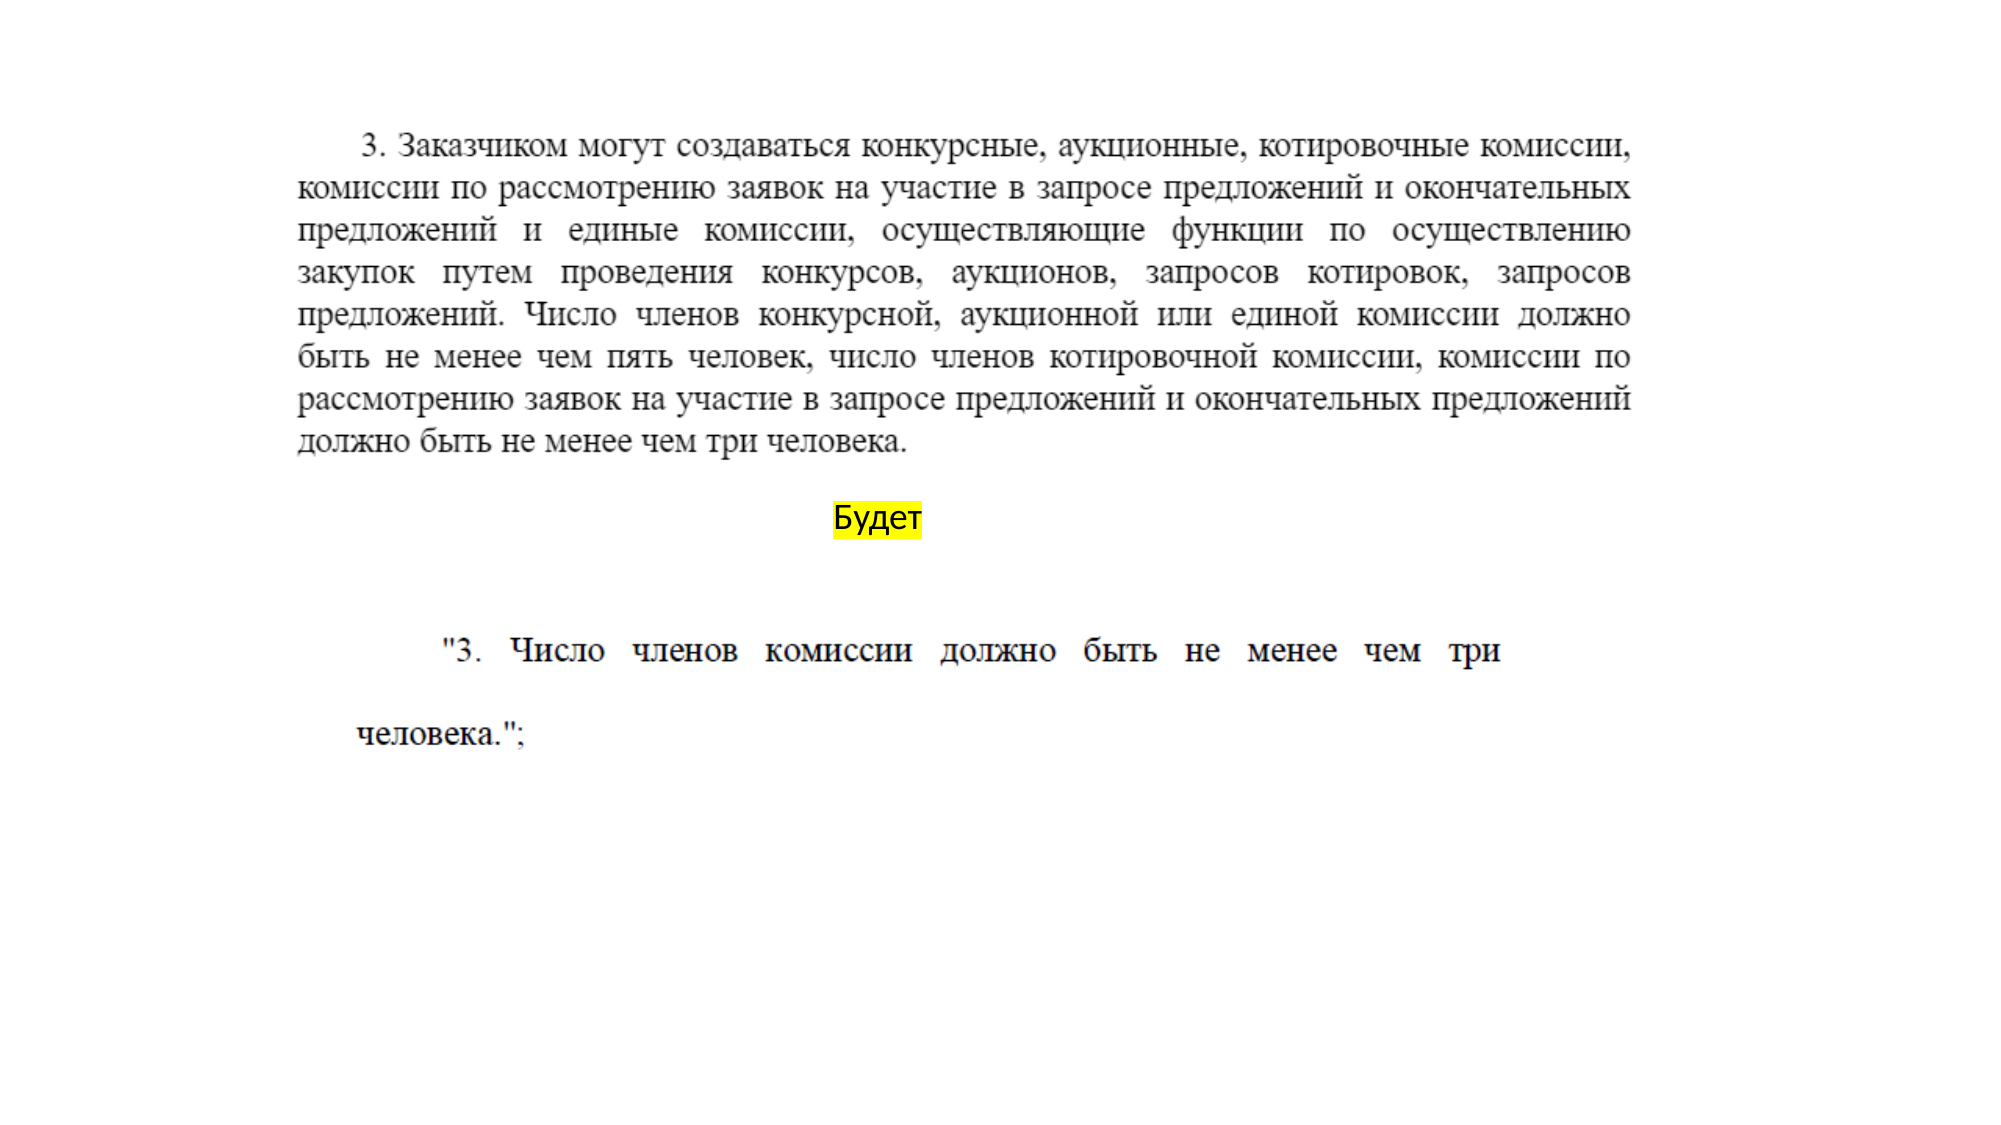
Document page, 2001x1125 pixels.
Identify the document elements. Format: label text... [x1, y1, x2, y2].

text_box Будет [818, 484, 938, 545]
picture [325, 605, 1551, 775]
picture [280, 107, 1644, 471]
